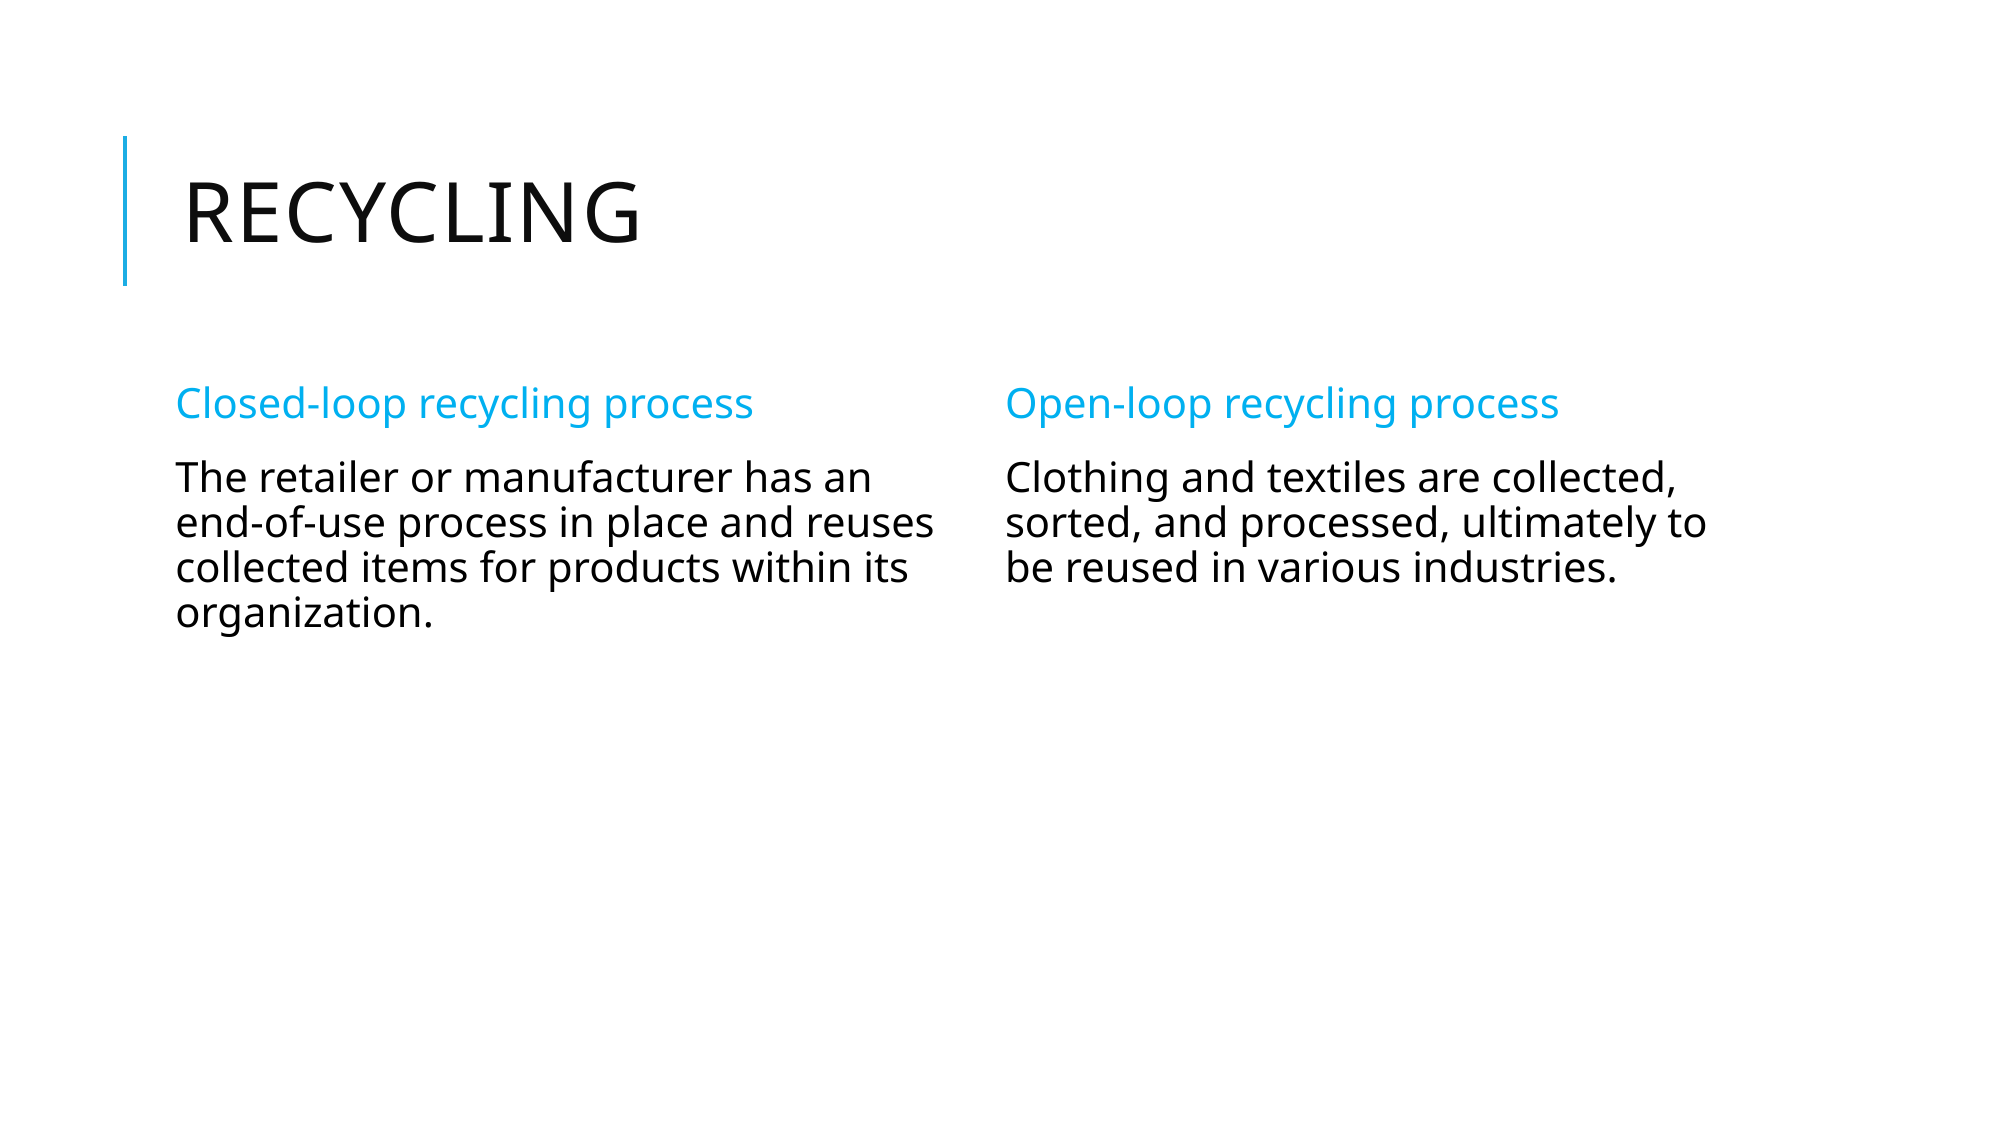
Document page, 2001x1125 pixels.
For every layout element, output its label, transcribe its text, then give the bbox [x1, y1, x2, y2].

list Closed-loop recycling process The retailer or manufacturer has an end-of-use process in place and reuses collected items for products within its organization. [168, 375, 948, 1035]
list Open-loop recycling process Clothing and textiles are collected, sorted, and processed, ultimately to be reused in various industries. [982, 375, 1763, 1035]
title Recycling [168, 96, 1763, 342]
